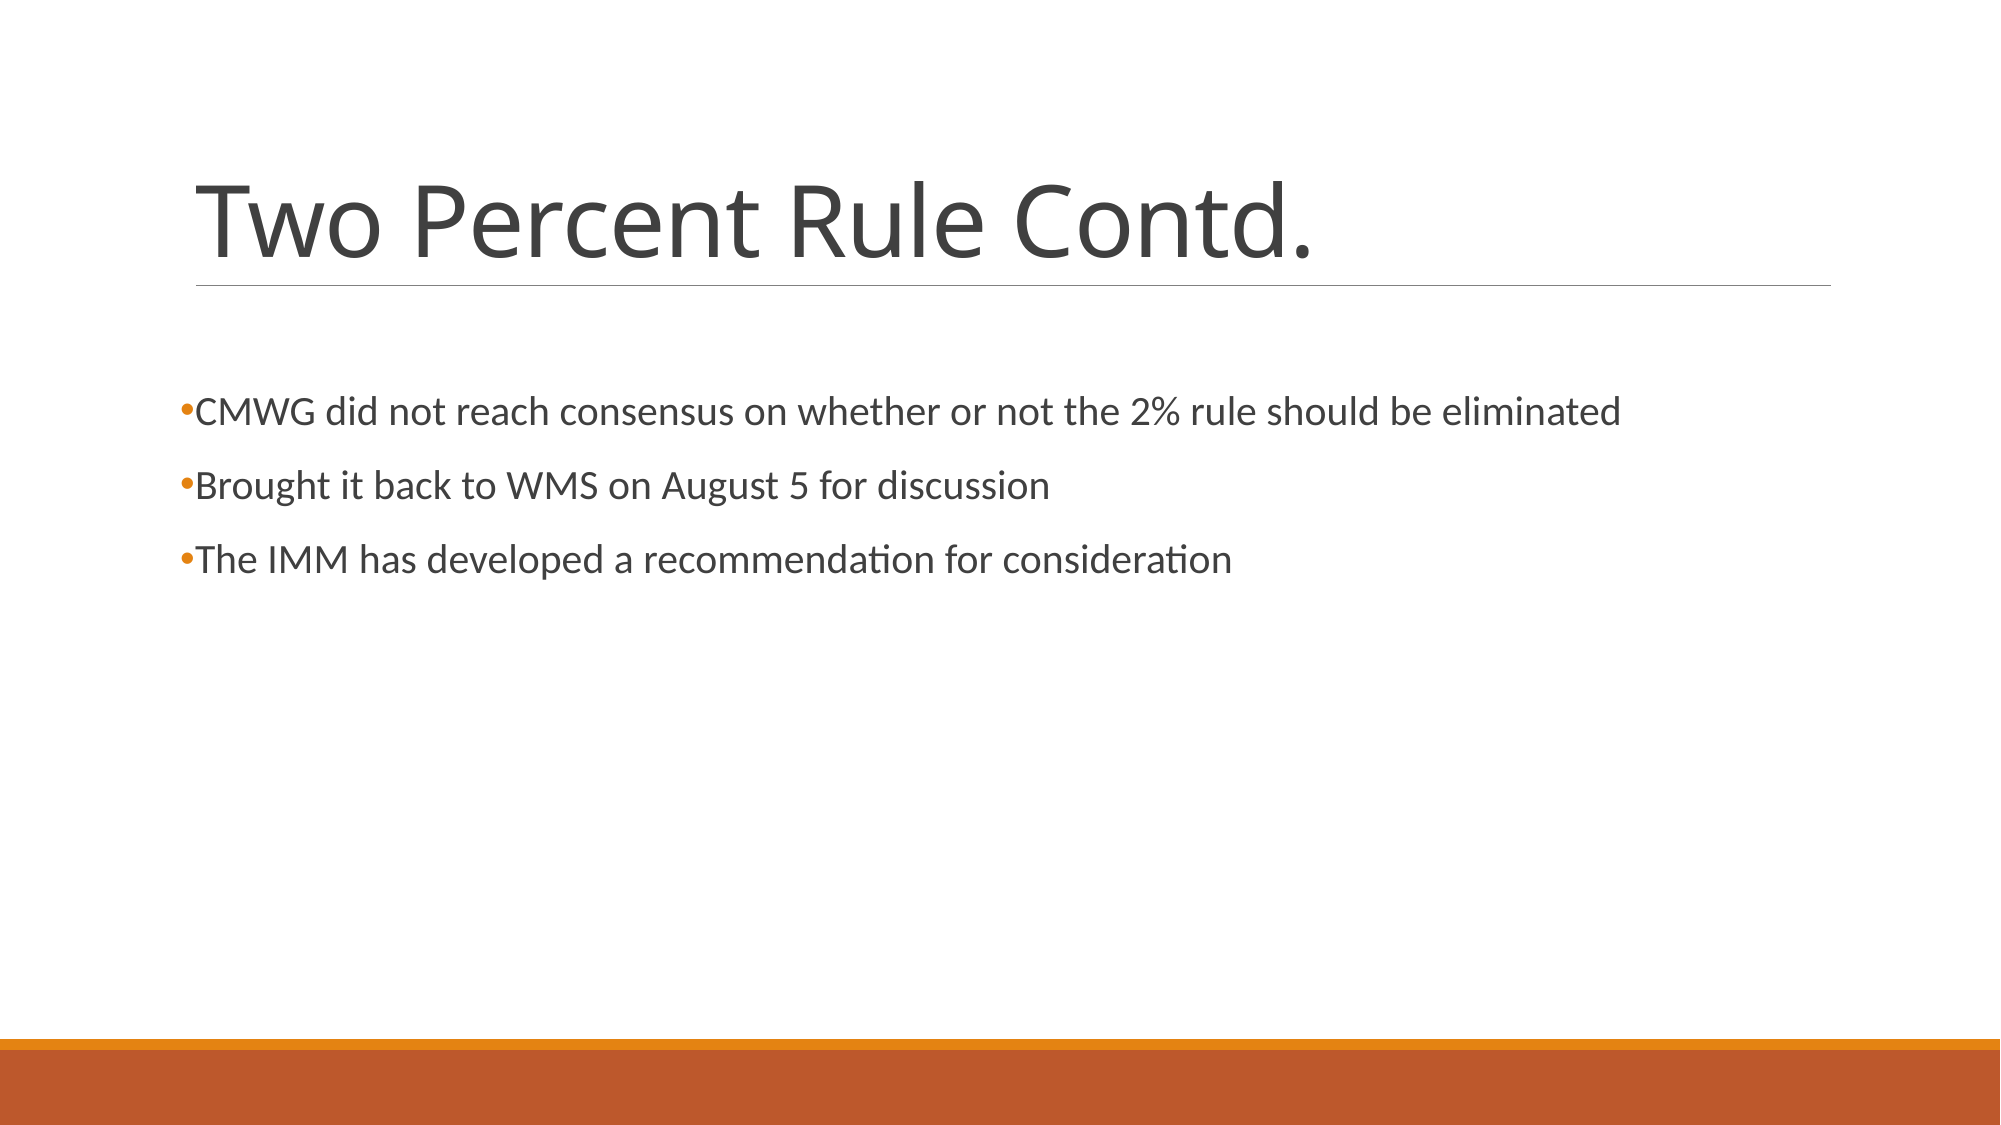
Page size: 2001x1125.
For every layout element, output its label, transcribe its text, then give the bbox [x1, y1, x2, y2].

title Two Percent Rule Contd. [180, 47, 1830, 285]
list CMWG did not reach consensus on whether or not the 2% rule should be eliminated Brought it back to WMS on August 5 for discussion The IMM has developed a recommendation for consideration [180, 302, 1830, 963]
